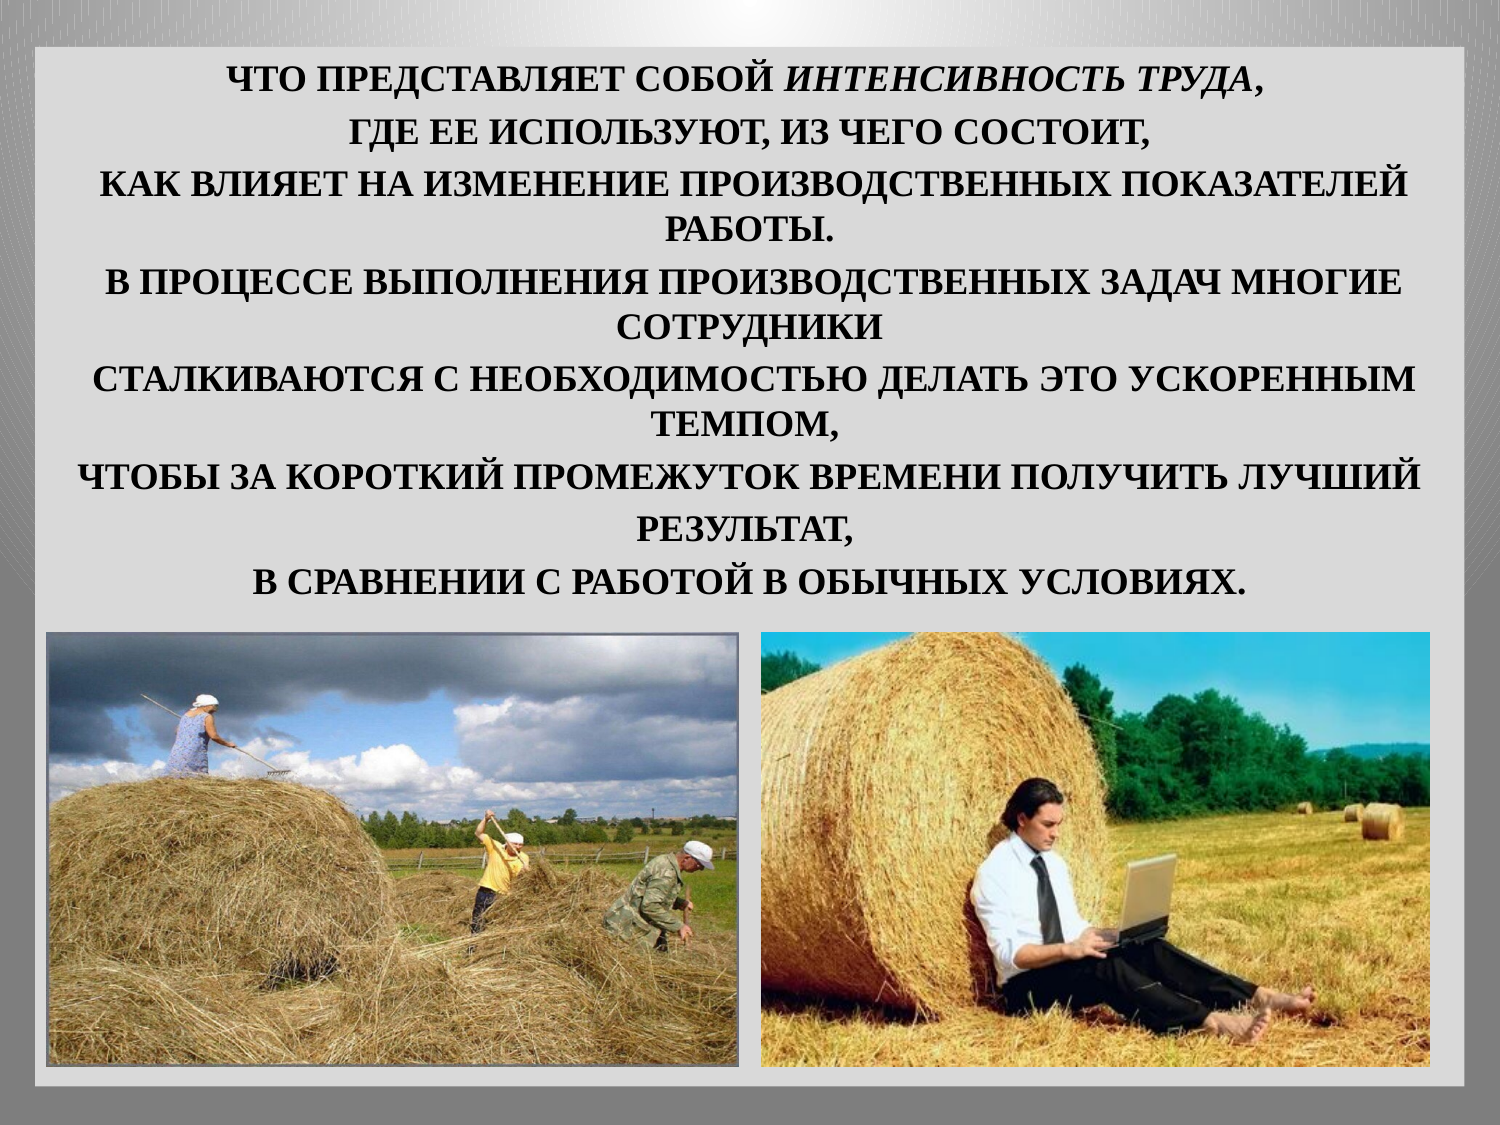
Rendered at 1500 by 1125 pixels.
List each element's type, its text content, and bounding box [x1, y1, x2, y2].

picture [761, 632, 1430, 1067]
picture [46, 632, 739, 1067]
list ЧТО ПРЕДСТАВЛЯЕТ СОБОЙ ИНТЕНСИВНОСТЬ ТРУДА, ГДЕ ЕЕ ИСПОЛЬЗУЮТ, ИЗ ЧЕГО СОСТОИТ, КАК ВЛИЯЕТ НА ИЗМЕНЕНИЕ ПРОИЗВОДСТВЕННЫХ ПОКАЗАТЕЛЕЙ РАБОТЫ. В ПРОЦЕССЕ ВЫПОЛНЕНИЯ ПРОИЗВОДСТВЕННЫХ ЗАДАЧ МНОГИЕ СОТРУДНИКИ СТАЛКИВАЮТСЯ С НЕОБХОДИМОСТЬЮ ДЕЛАТЬ ЭТО УСКОРЕННЫМ ТЕМПОМ, ЧТОБЫ ЗА КОРОТКИЙ ПРОМЕЖУТОК ВРЕМЕНИ ПОЛУЧИТЬ ЛУЧШИЙ РЕЗУЛЬТАТ, В СРАВНЕНИИ С РАБОТОЙ В ОБЫЧНЫХ УСЛОВИЯХ. [35, 46, 1465, 1087]
